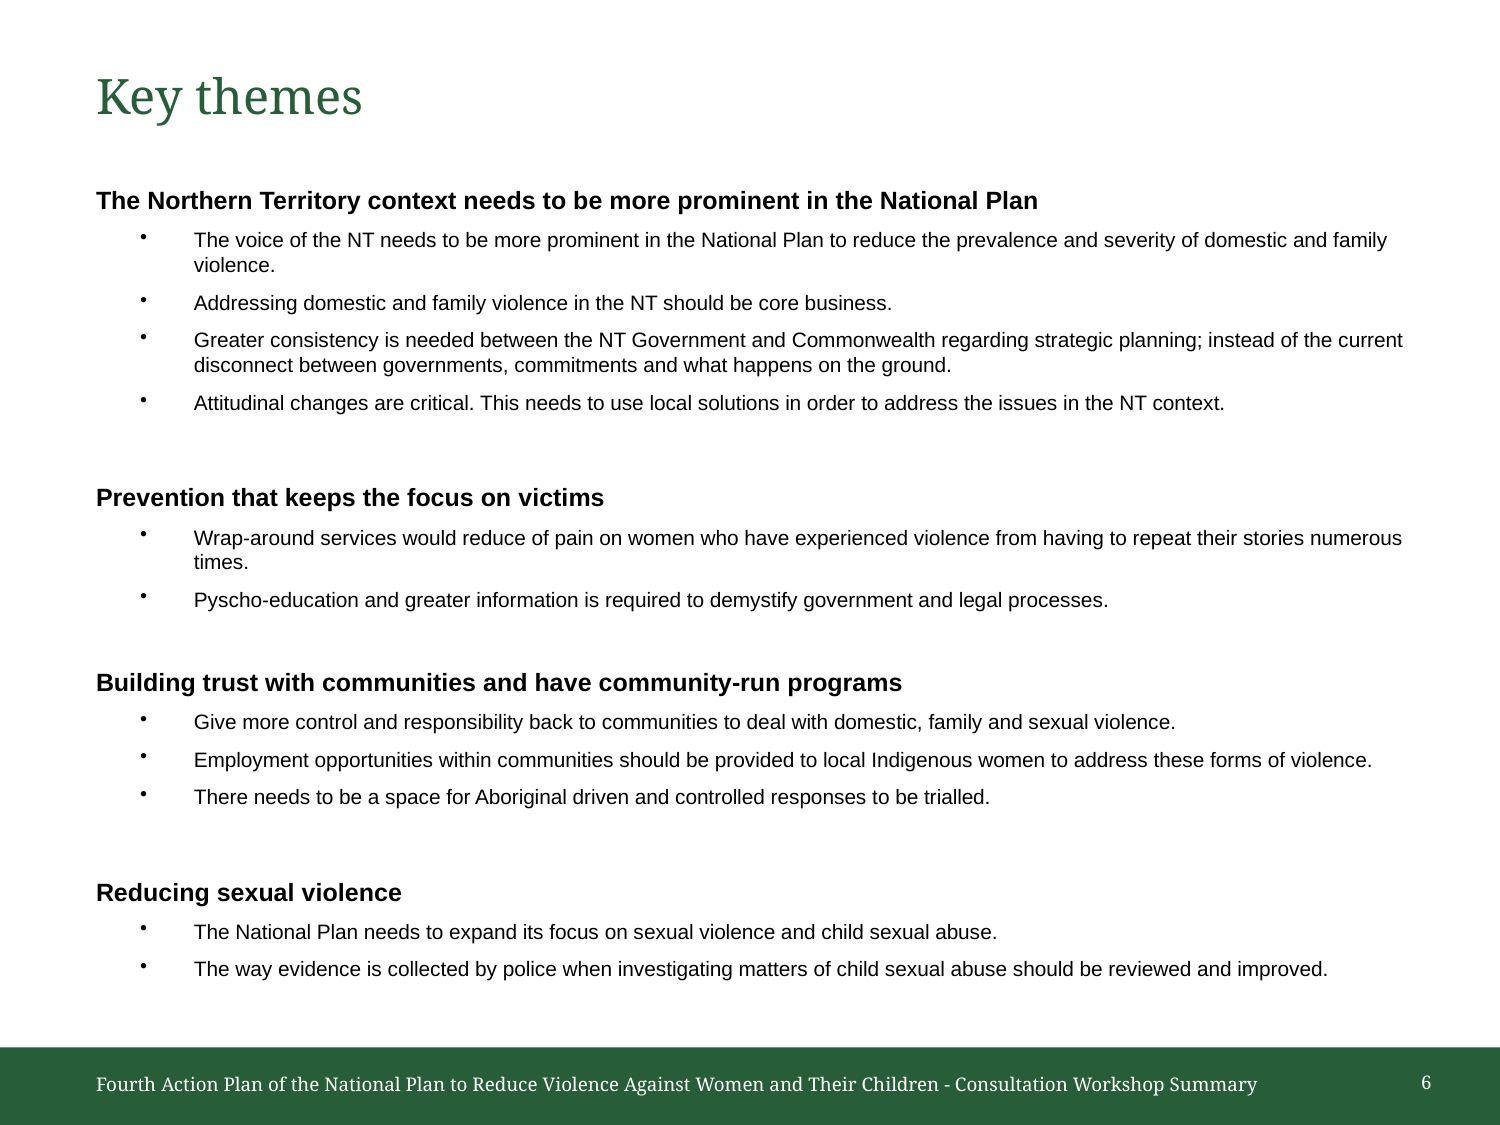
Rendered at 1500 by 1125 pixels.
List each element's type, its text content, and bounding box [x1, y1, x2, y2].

slide_number 6 [1409, 1072, 1433, 1095]
title Key themes [95, 76, 1405, 133]
text_box Fourth Action Plan of the National Plan to Reduce Violence Against Women and Their Children - Consultation Workshop Summary [96, 1072, 1282, 1095]
list The Northern Territory context needs to be more prominent in the National Plan The voice of the NT needs to be more prominent in the National Plan to reduce the prevalence and severity of domestic and family violence. Addressing domestic and family violence in the NT should be core business. Greater consistency is needed between the NT Government and Commonwealth regarding strategic planning; instead of the current disconnect between governments, commitments and what happens on the ground. Attitudinal changes are critical. This needs to use local solutions in order to address the issues in the NT context. Prevention that keeps the focus on victims Wrap-around services would reduce of pain on women who have experienced violence from having to repeat their stories numerous times. Pyscho-education and greater information is required to demystify government and legal processes. Building trust with communities and have community-run programs Give more control and responsibility back to communities to deal with domestic, family and sexual violence. Employment opportunities within communities should be provided to local Indigenous women to address these forms of violence. There needs to be a space for Aboriginal driven and controlled responses to be trialled. Reducing sexual violence The National Plan needs to expand its focus on sexual violence and child sexual abuse. The way evidence is collected by police when investigating matters of child sexual abuse should be reviewed and improved. [95, 184, 1405, 1006]
